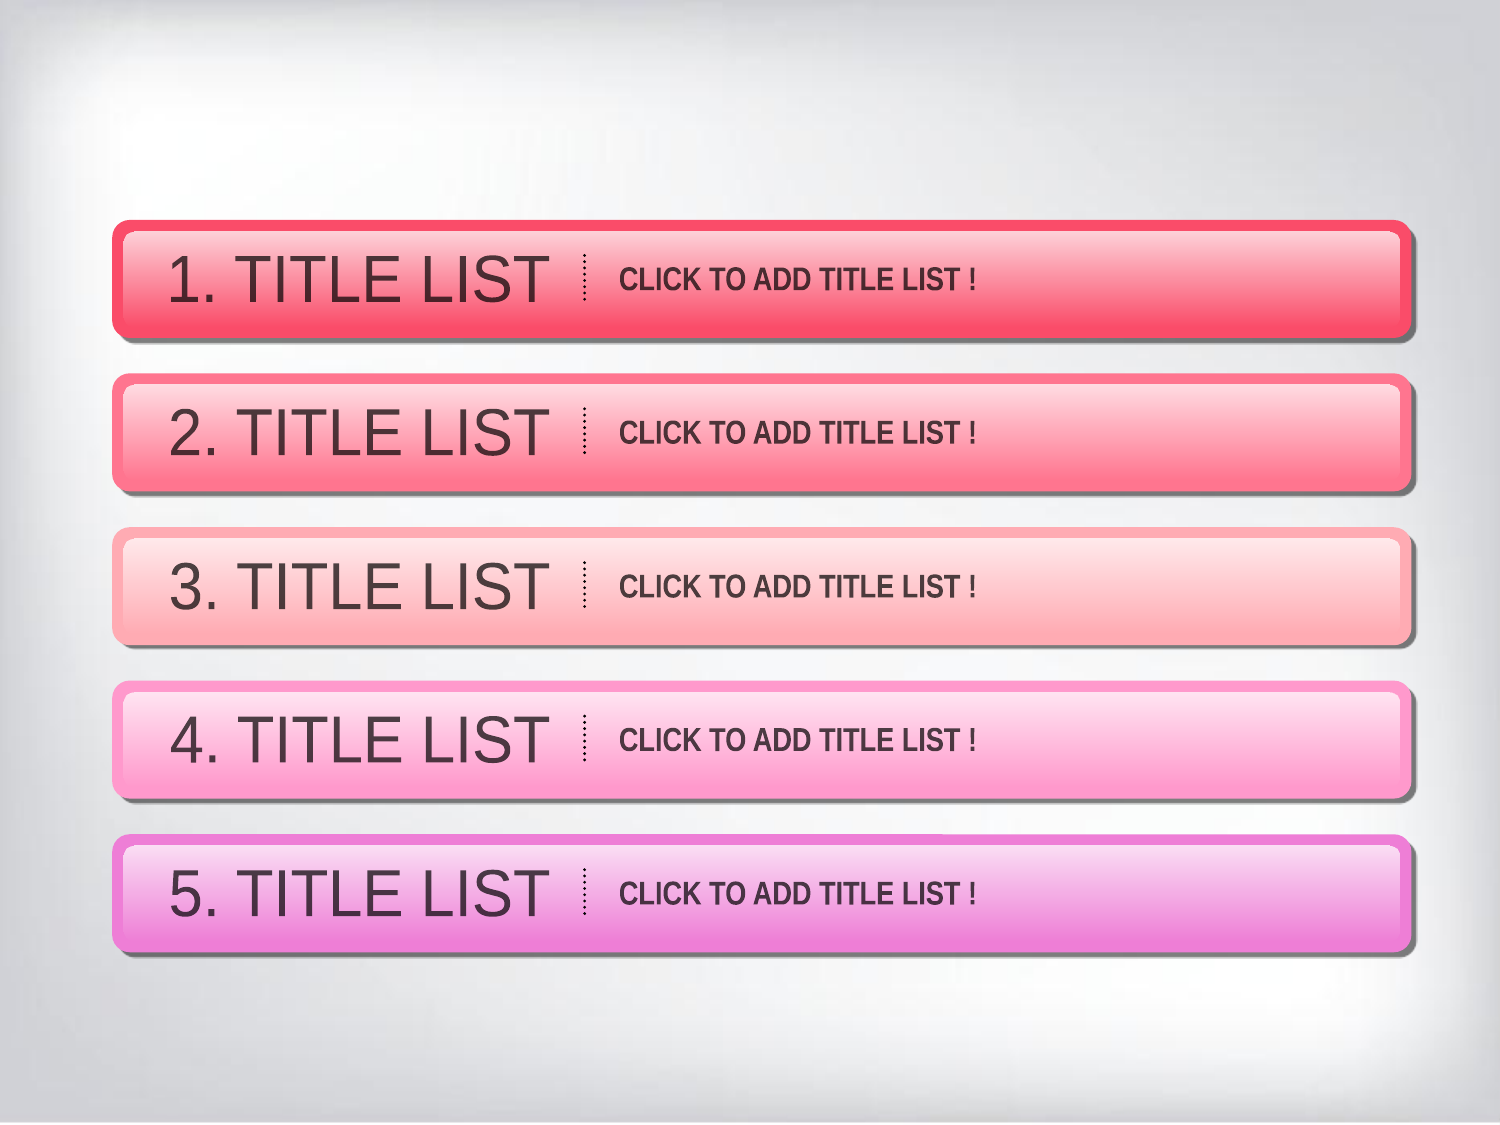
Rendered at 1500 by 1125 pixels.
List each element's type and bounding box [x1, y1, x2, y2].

text_box [111, 373, 1412, 492]
picture [0, 0, 1500, 1125]
text_box [111, 680, 1412, 799]
text_box [111, 834, 1412, 953]
text_box [111, 219, 1412, 339]
text_box [111, 526, 1412, 646]
